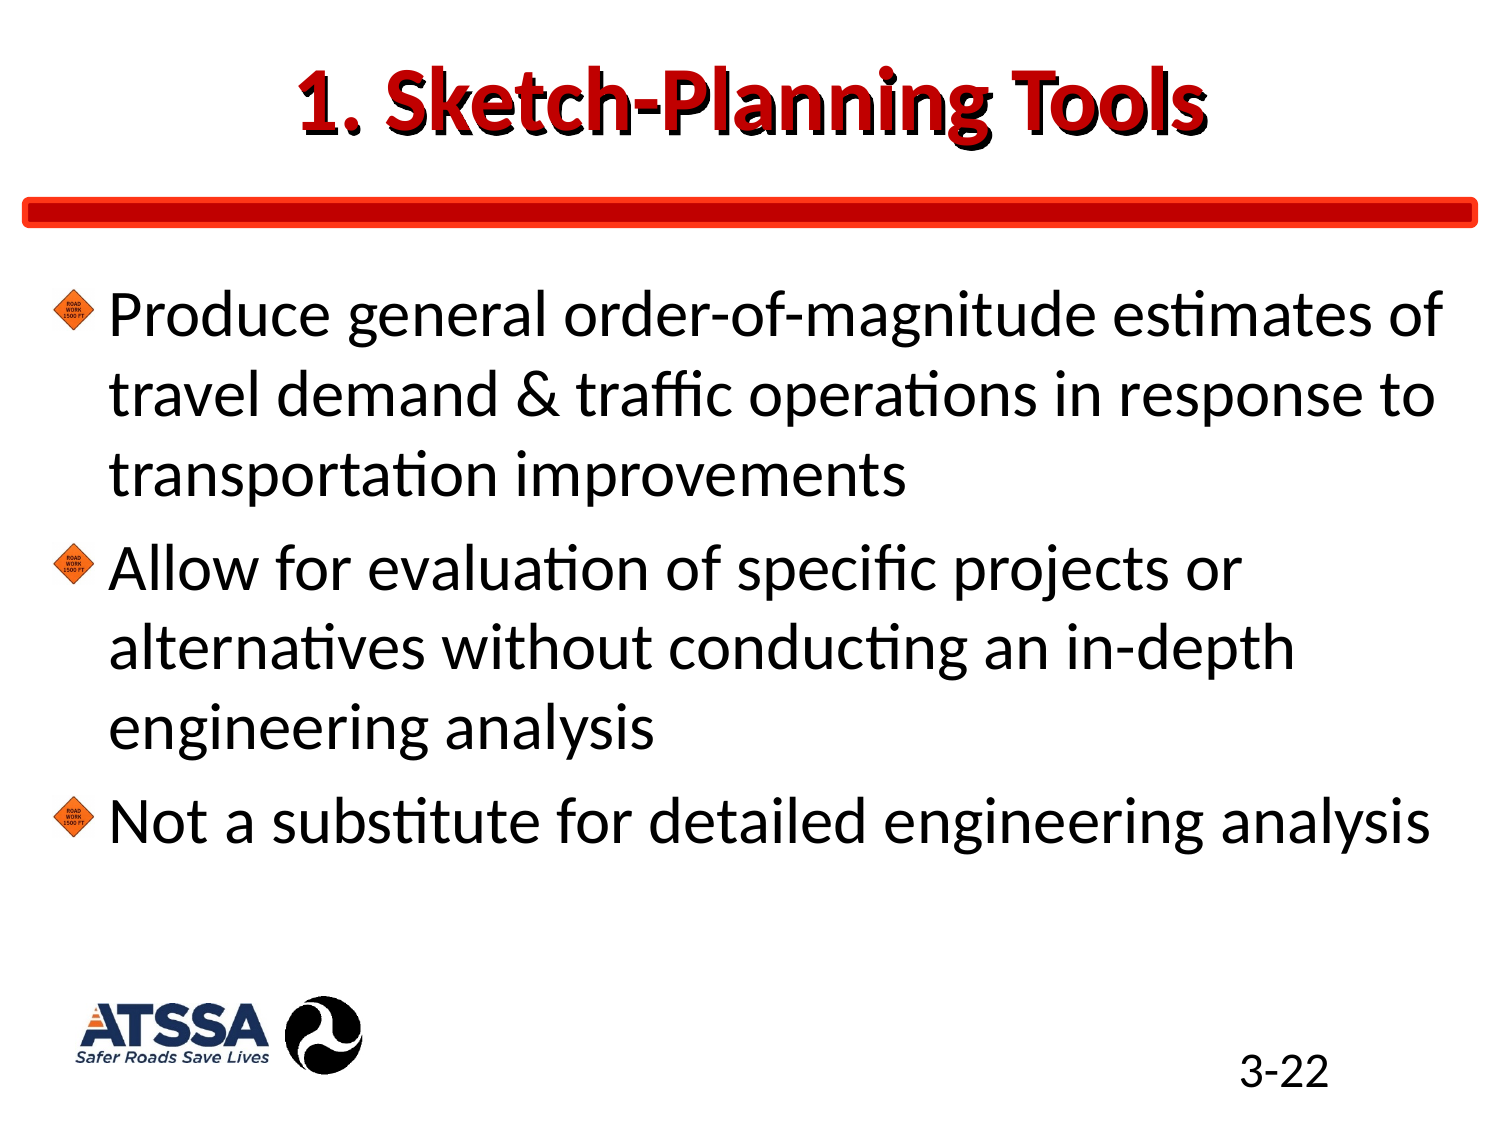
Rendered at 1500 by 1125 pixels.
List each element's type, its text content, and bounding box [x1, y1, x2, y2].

list Produce general order-of-magnitude estimates of travel demand & traffic operations in response to transportation improvements Allow for evaluation of specific projects or alternatives without conducting an in-depth engineering analysis Not a substitute for detailed engineering analysis [37, 262, 1488, 976]
picture [52, 288, 95, 331]
picture [52, 542, 95, 585]
title 1. Sketch-Planning Tools [0, 0, 1500, 188]
picture [75, 1003, 269, 1063]
picture [276, 989, 370, 1077]
picture [52, 795, 95, 838]
